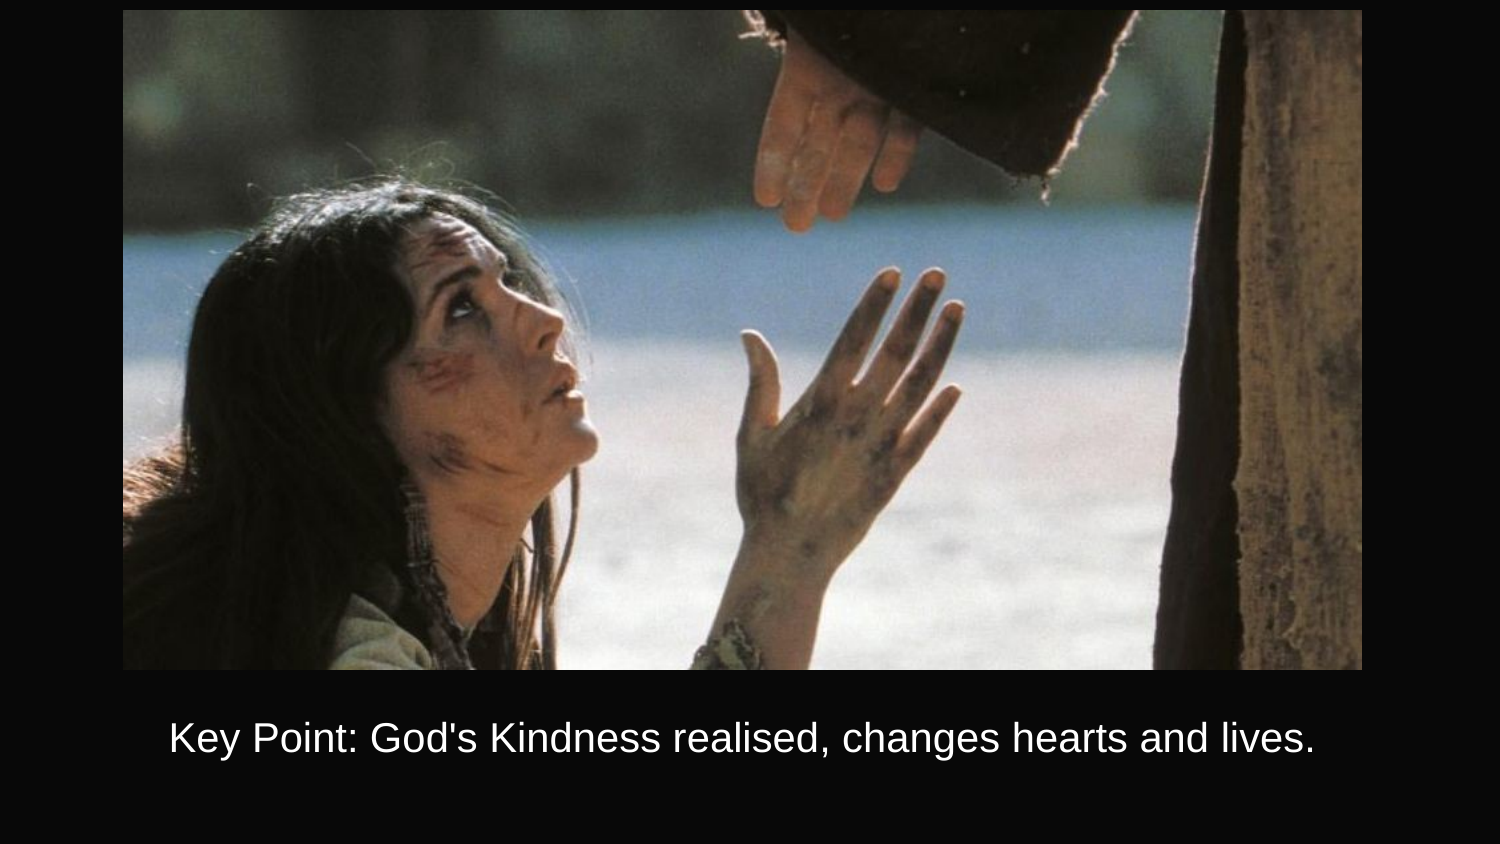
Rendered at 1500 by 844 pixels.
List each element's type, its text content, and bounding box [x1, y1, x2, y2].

text_box Key Point: God's Kindness realised, changes hearts and lives. [128, 703, 1357, 769]
picture [123, 10, 1362, 671]
